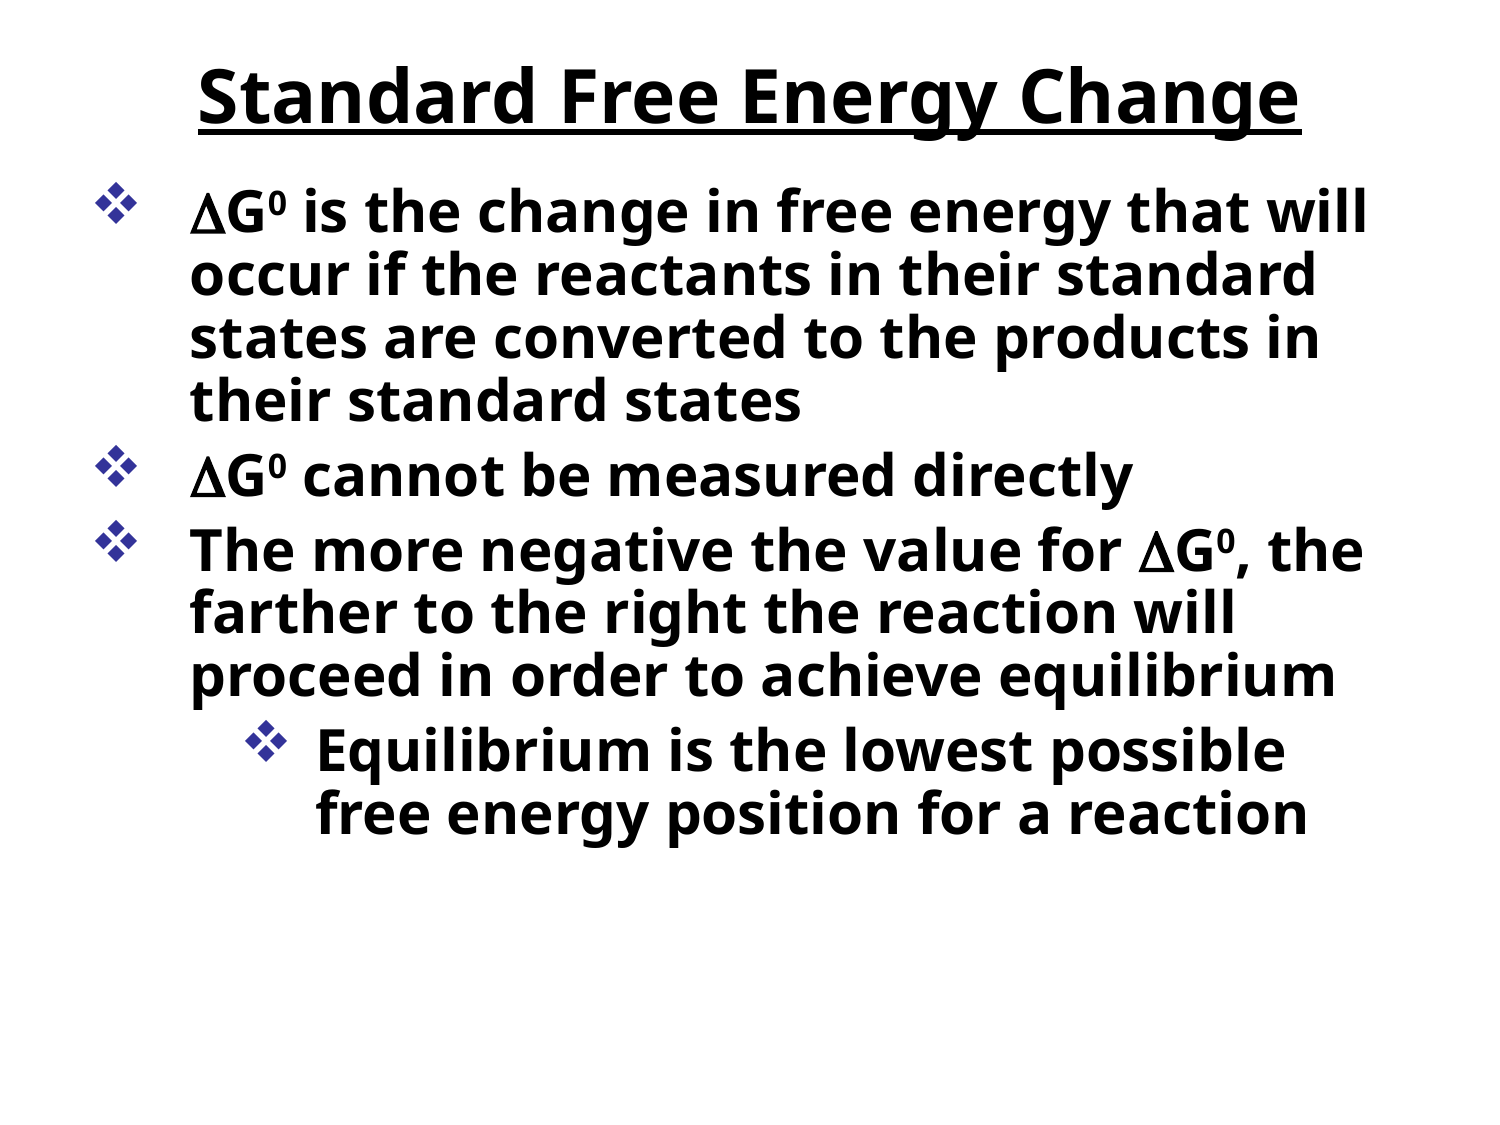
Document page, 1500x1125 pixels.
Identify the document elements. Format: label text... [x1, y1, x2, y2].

list G0 is the change in free energy that will occur if the reactants in their standard states are converted to the products in their standard states G0 cannot be measured directly The more negative the value for G0, the farther to the right the reaction will proceed in order to achieve equilibrium Equilibrium is the lowest possible free energy position for a reaction [74, 174, 1426, 918]
title Standard Free Energy Change [74, 0, 1426, 174]
